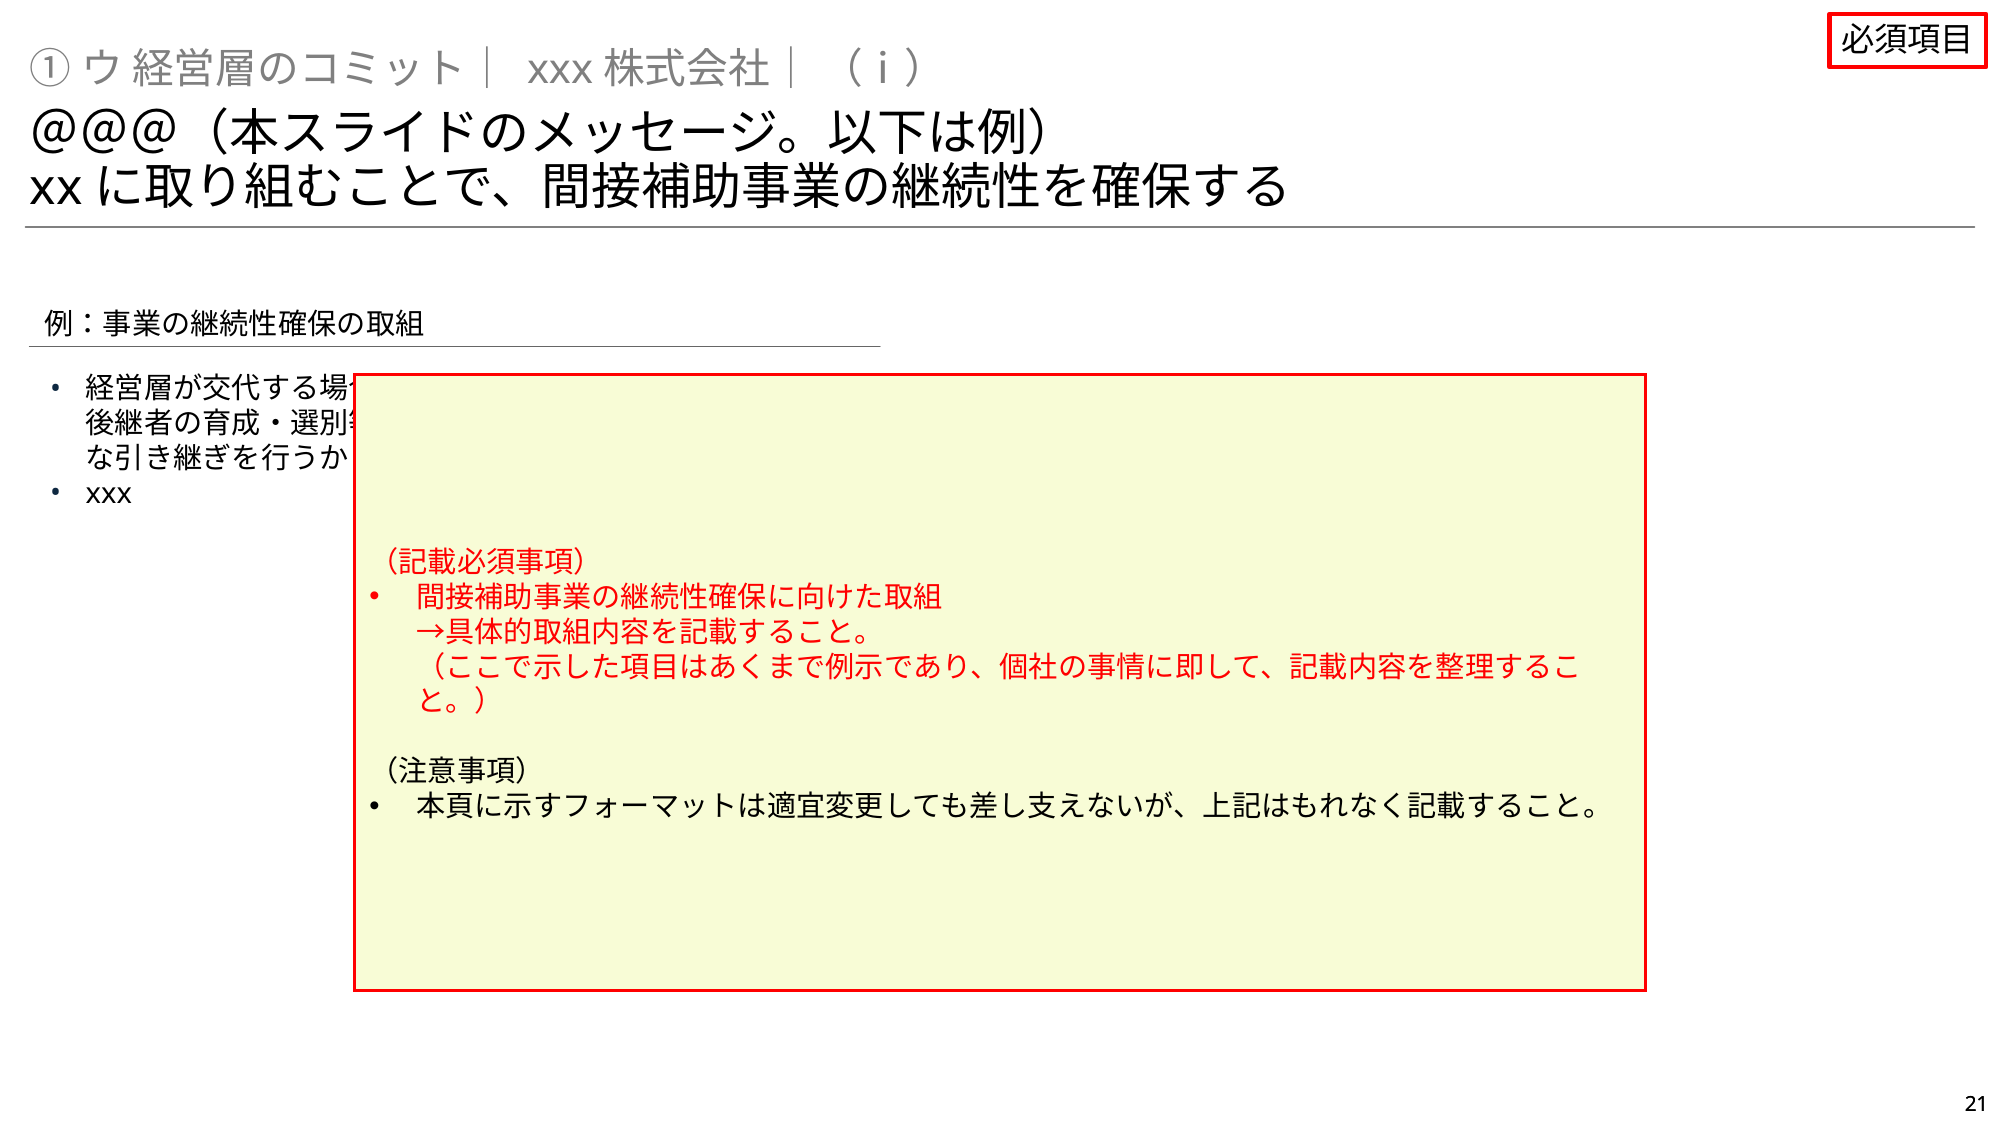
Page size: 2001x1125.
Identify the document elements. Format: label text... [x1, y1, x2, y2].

text_box 必須項目 [1829, 13, 1986, 68]
text_box ＠＠＠（本スライドのメッセージ。以下は例） xxに取り組むことで、間接補助事業の継続性を確保する [29, 107, 1875, 216]
text_box ①ウ 経営層のコミット｜ xxx株式会社｜ （ⅰ） [29, 47, 1802, 94]
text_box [28, 298, 881, 348]
text_box 経営層が交代する場合にも事業が継続して実施されるよう、後継者の育成・選別等の際に当該事業を関連づける等、着実な引き継ぎを行うか xxx [32, 369, 880, 524]
text_box （記載必須事項） 間接補助事業の継続性確保に向けた取組 →具体的取組内容を記載すること。 （ここで示した項目はあくまで例示であり、個社の事情に即して、記載内容を整理すること。） （注意事項） 本頁に示すフォーマットは適宜変更しても差し支えないが、上記はもれなく記載すること。 [353, 373, 1647, 992]
